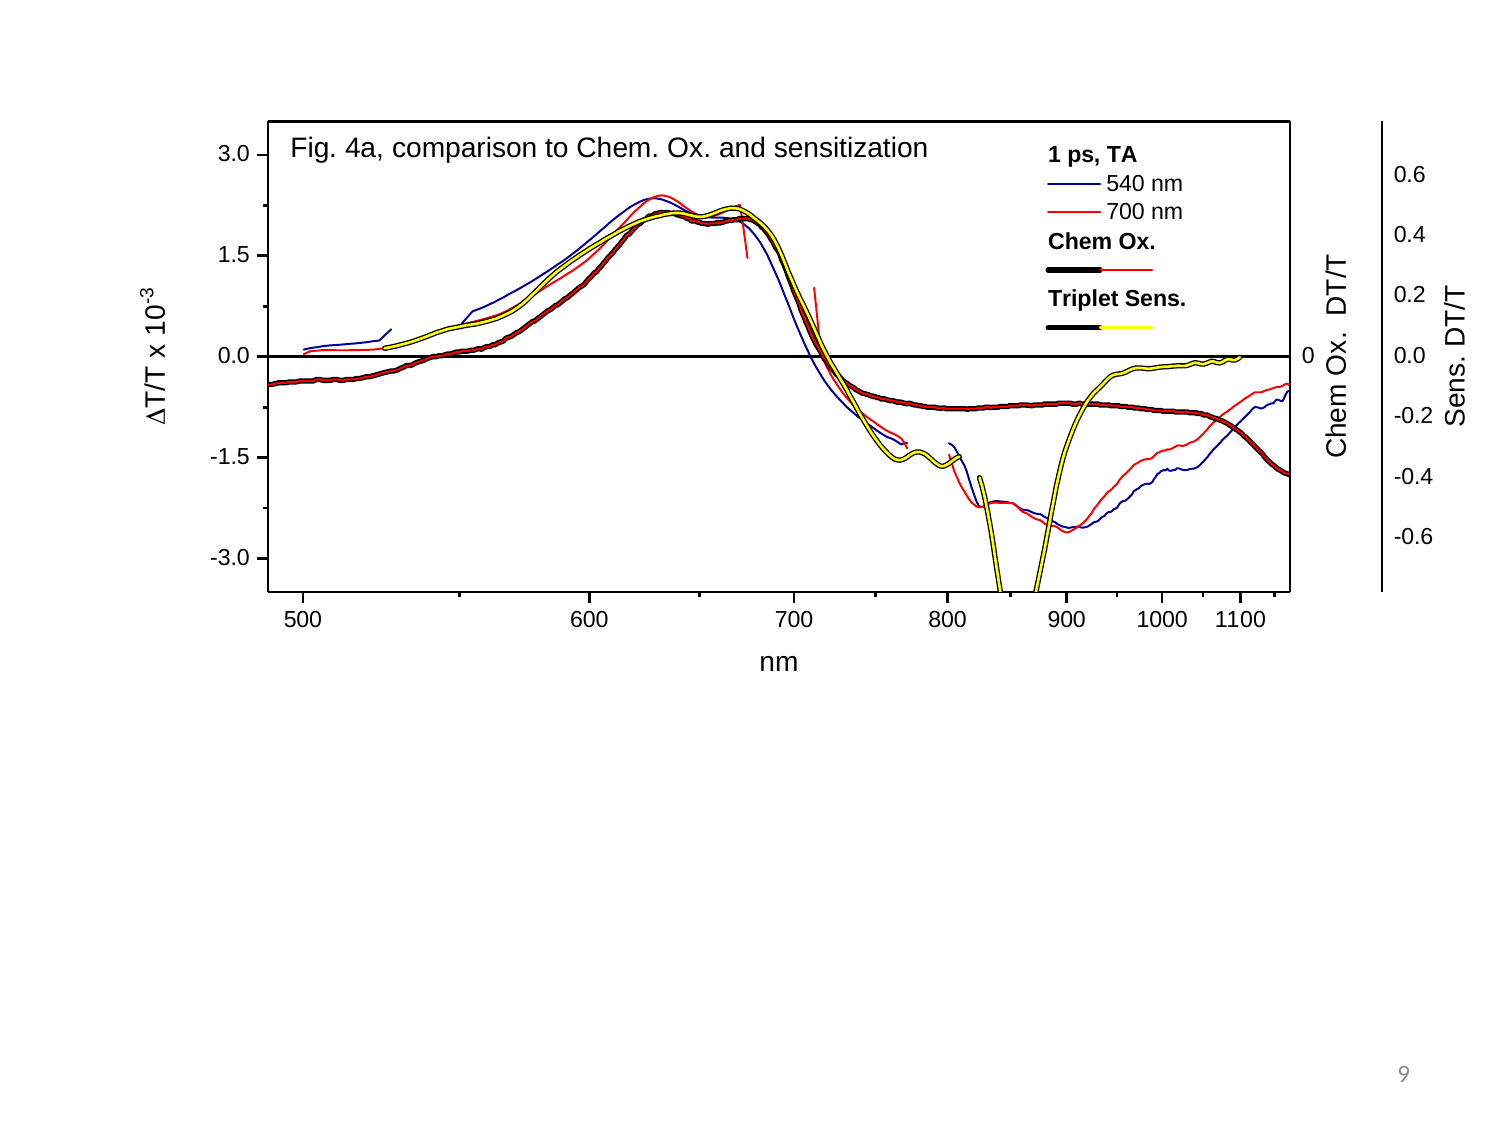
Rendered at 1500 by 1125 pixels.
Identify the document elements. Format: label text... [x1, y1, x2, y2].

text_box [0, 0, 1500, 1049]
slide_number 9 [1074, 1057, 1425, 1103]
